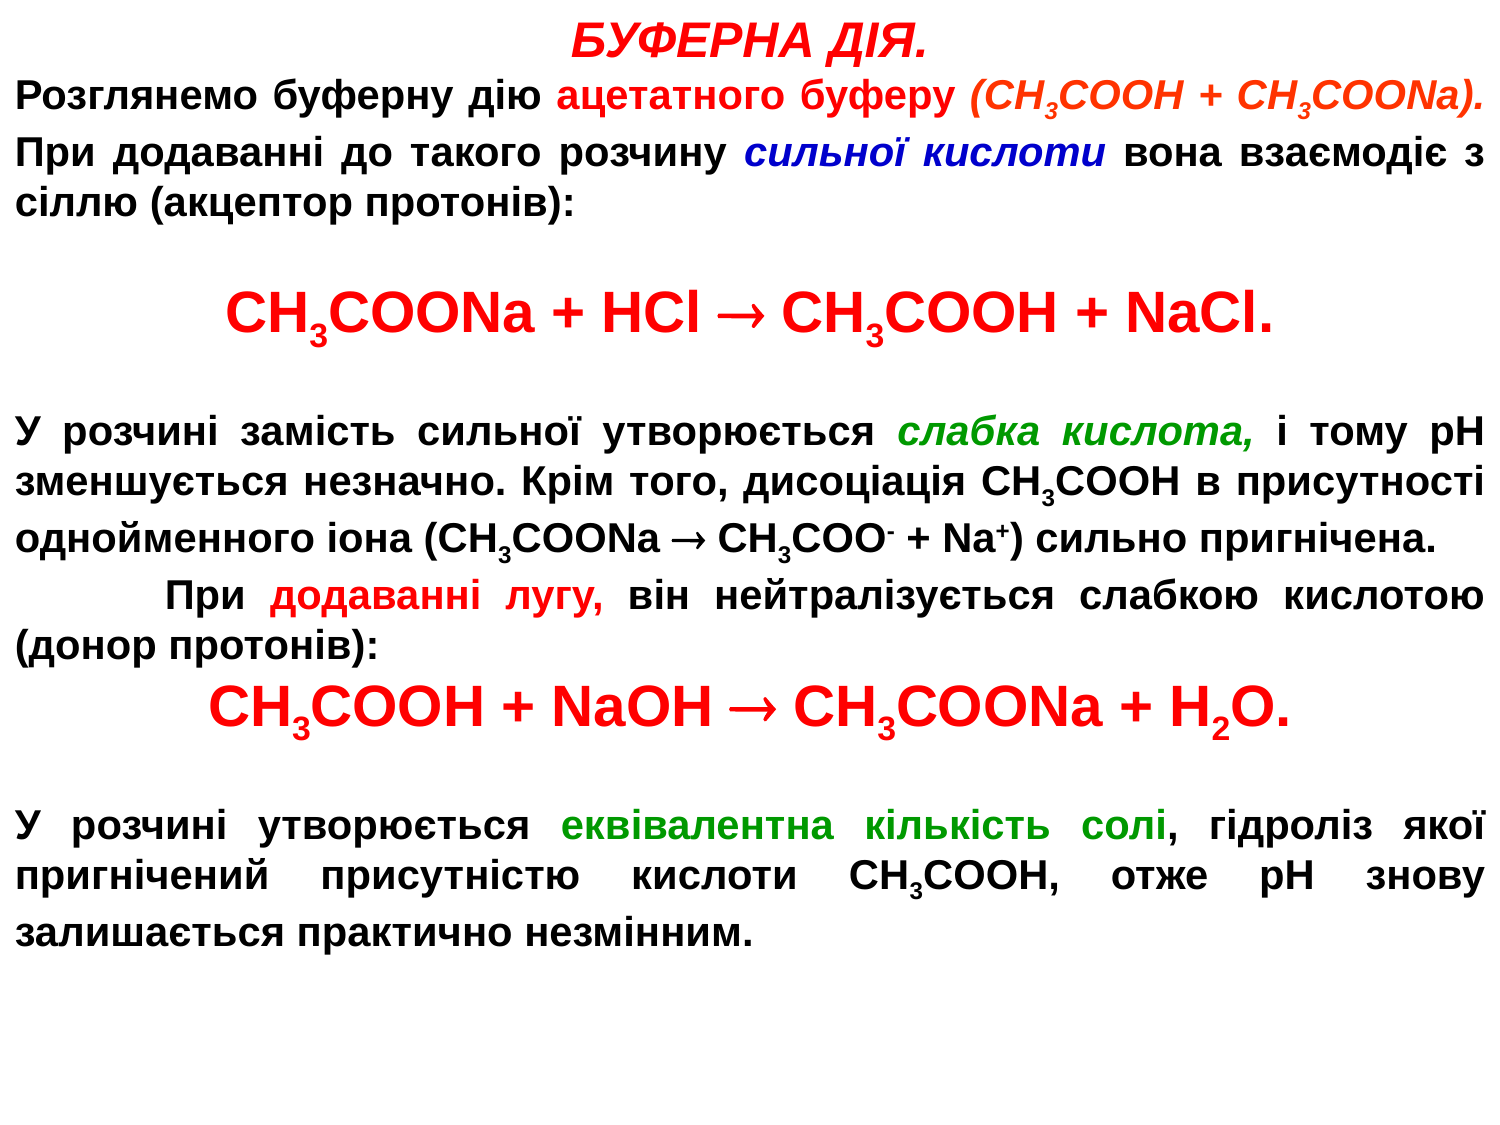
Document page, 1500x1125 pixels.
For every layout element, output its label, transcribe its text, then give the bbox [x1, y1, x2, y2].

text_box Буферна дія. Розглянемо буферну дію ацетатного буферу (СН3СООН + СН3СООNa). При додаванні до такого розчину сильної кислоти вона взаємодіє з сіллю (акцептор протонів): CH3COONa + HCl  CH3COOH + NaCl. У розчині замість сильної утворюється слабка кислота, і тому рН зменшується незначно. Крім того, дисоціація CH3COOH в присутності однойменного іона (CH3COONa  CH3COO- + Na+) сильно пригнічена. При додаванні лугу, він нейтралізується слабкою кислотою (донор протонів): CH3COOH + NaOH  CH3COONa + H2O. У розчині утворюється еквівалентна кількість солі, гідроліз якої пригнічений присутністю кислоти CH3COOH, отже рН знову залишається практично незмінним. [0, 0, 1500, 1012]
